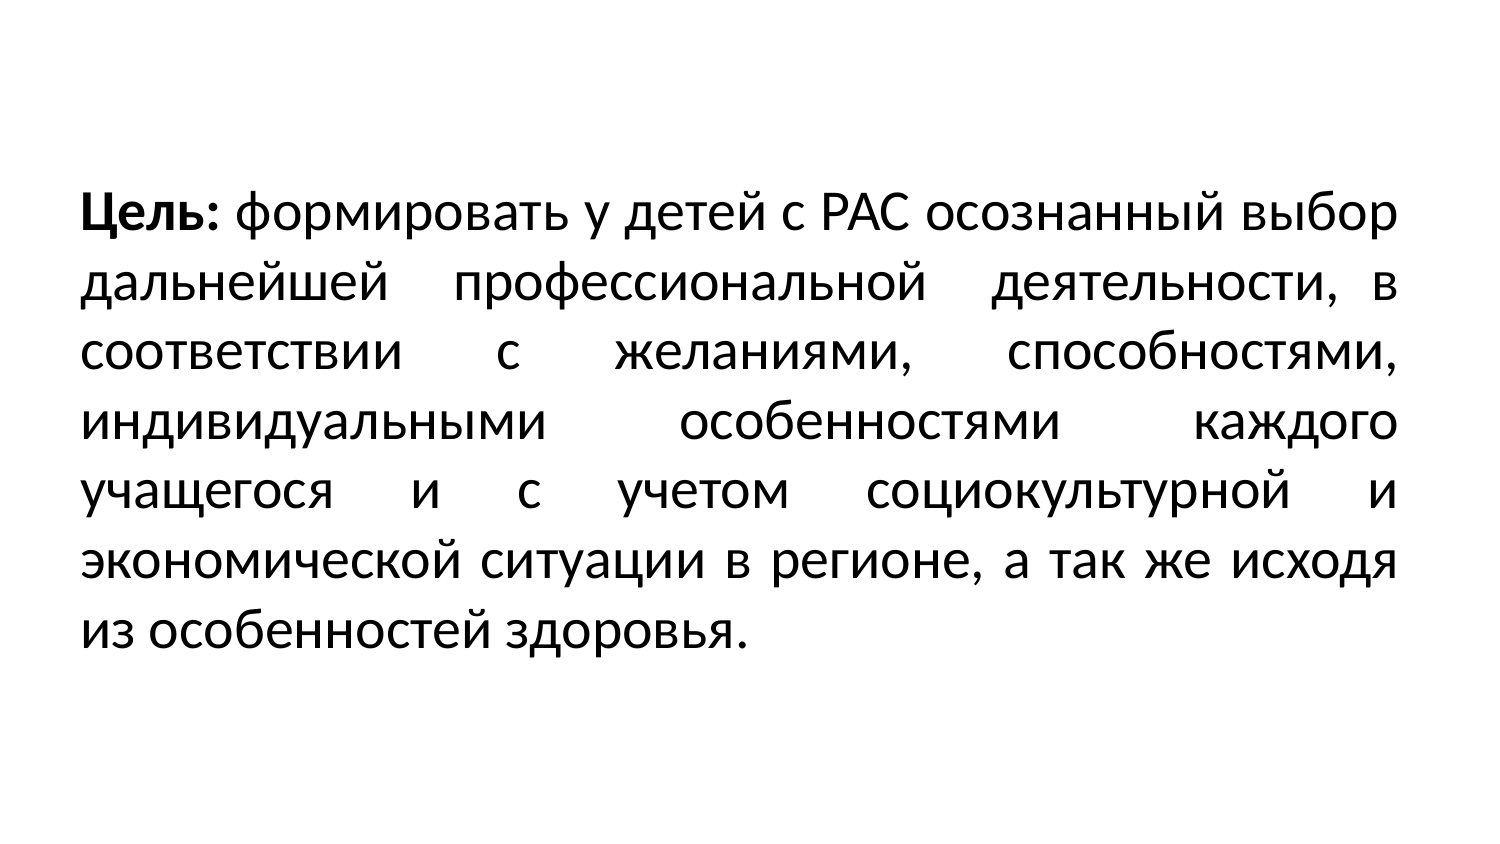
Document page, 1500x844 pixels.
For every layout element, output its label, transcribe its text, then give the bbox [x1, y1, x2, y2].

list Цель: формировать у детей с РАС осознанный выбор дальнейшей профессиональной деятельности, в соответствии с желаниями, способностями, индивидуальными особенностями каждого учащегося и с учетом социокультурной и экономической ситуации в регионе, а так же исходя из особенностей здоровья. [64, 164, 1415, 722]
